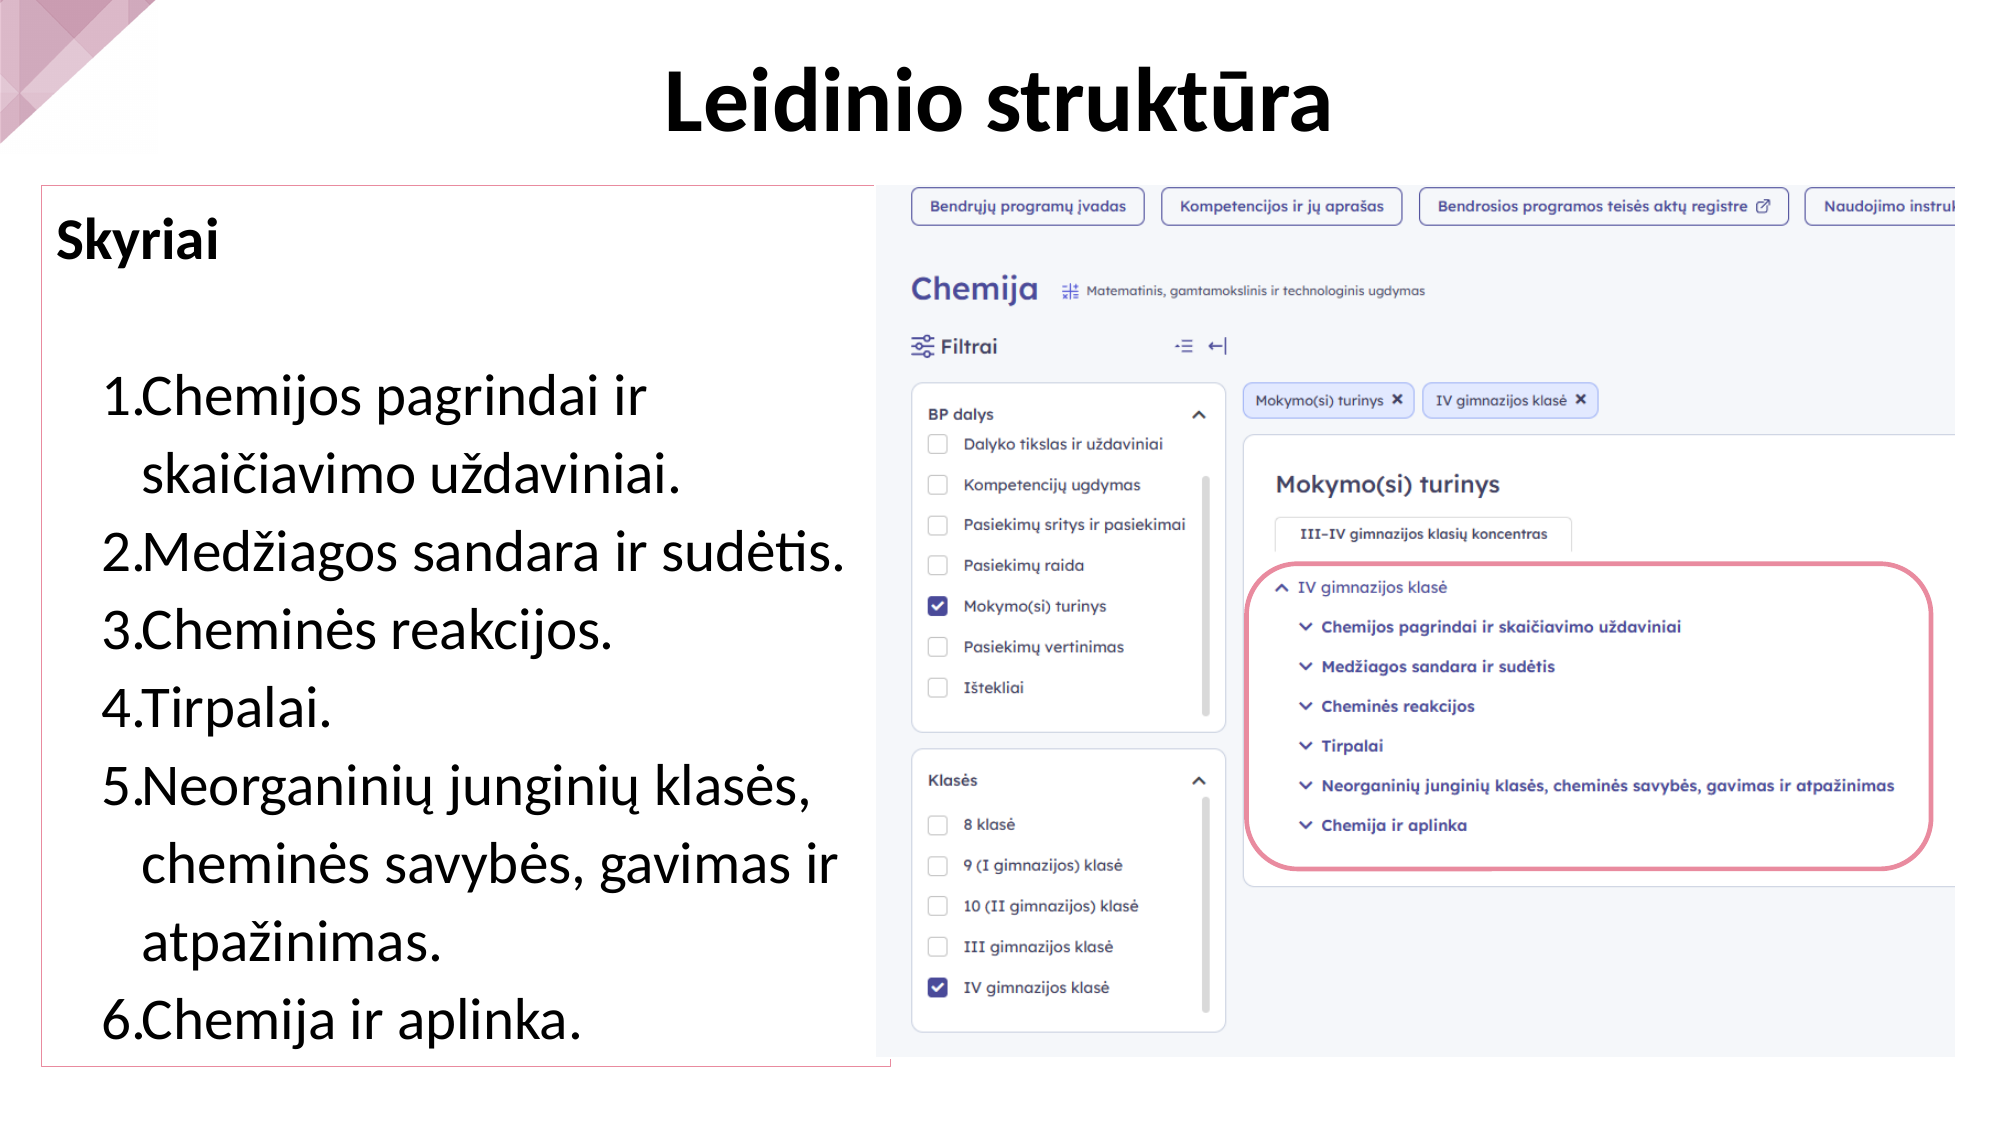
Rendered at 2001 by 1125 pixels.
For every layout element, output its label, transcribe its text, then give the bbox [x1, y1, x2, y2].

title Leidinio struktūra [137, 31, 1863, 172]
list Skyriai Chemijos pagrindai ir skaičiavimo uždaviniai. Medžiagos sandara ir sudėtis. Cheminės reakcijos. Tirpalai. Neorganinių junginių klasės, cheminės savybės, gavimas ir atpažinimas. Chemija ir aplinka. [41, 185, 891, 1067]
picture [0, 0, 159, 154]
picture [875, 185, 1956, 1057]
